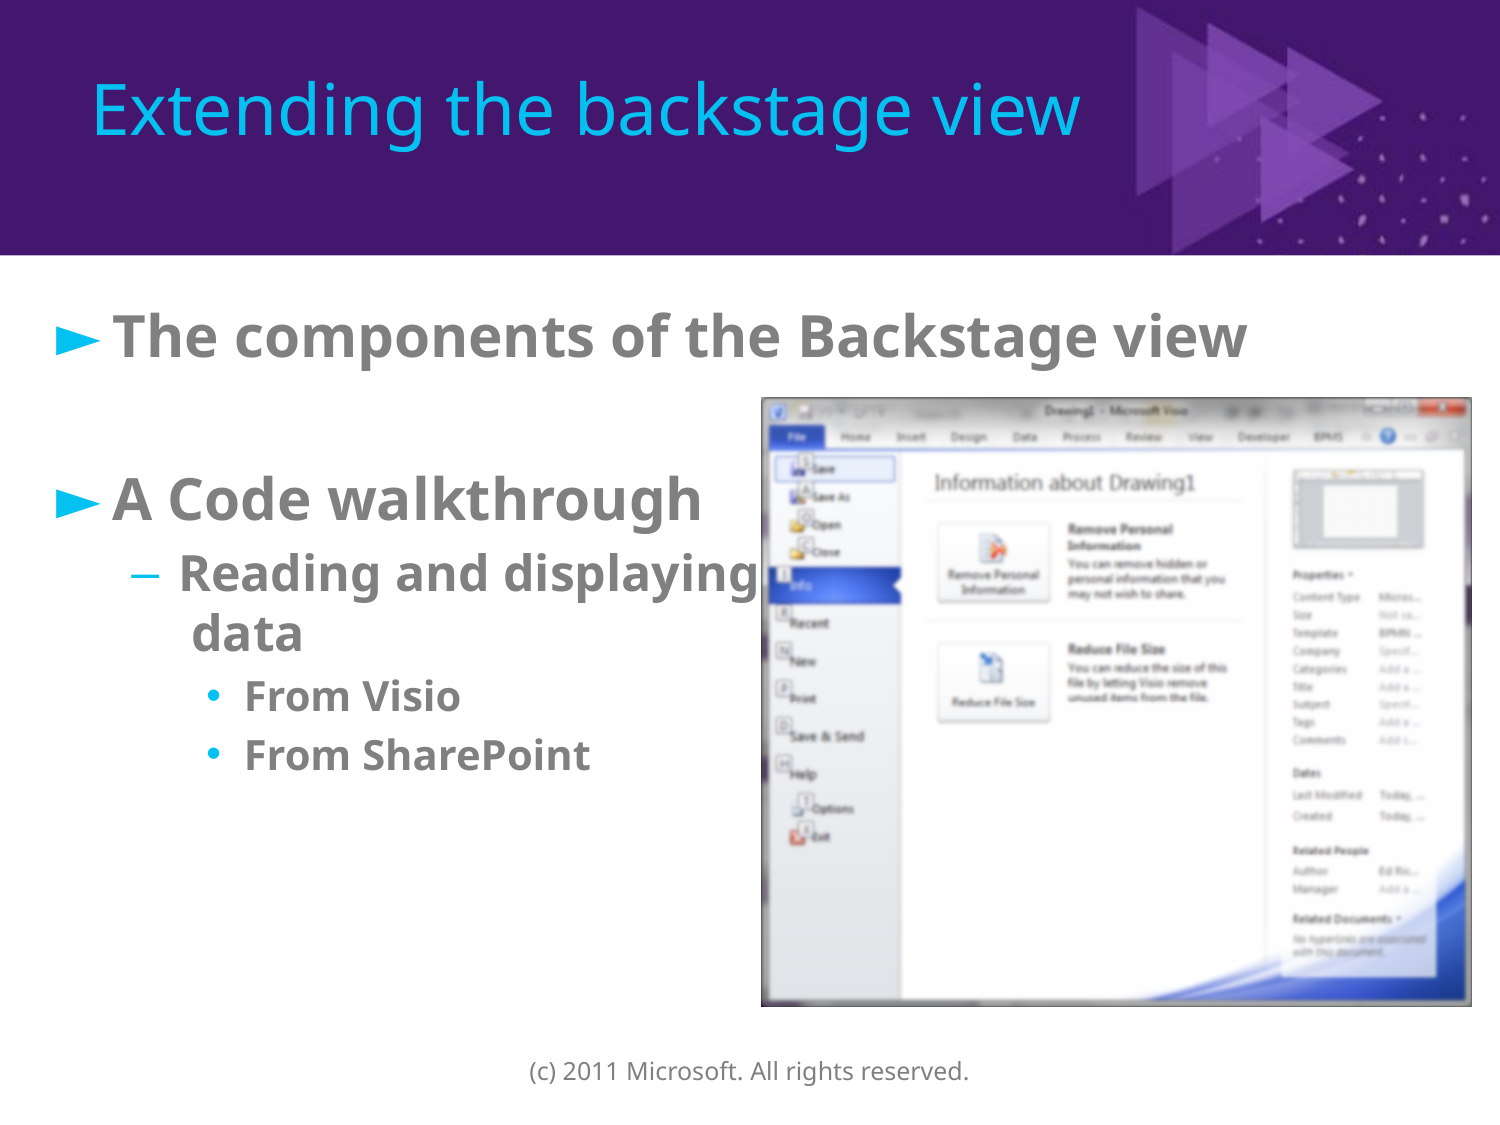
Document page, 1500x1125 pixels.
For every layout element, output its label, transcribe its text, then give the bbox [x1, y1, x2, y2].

footer (c) 2011 Microsoft. All rights reserved. [512, 1042, 988, 1103]
list The components of the Backstage view A Code walkthrough Reading and displaying data From Visio From SharePoint [41, 291, 1392, 961]
title Extending the backstage view [75, 56, 1425, 244]
picture [0, 0, 1500, 255]
picture [761, 396, 1472, 1008]
